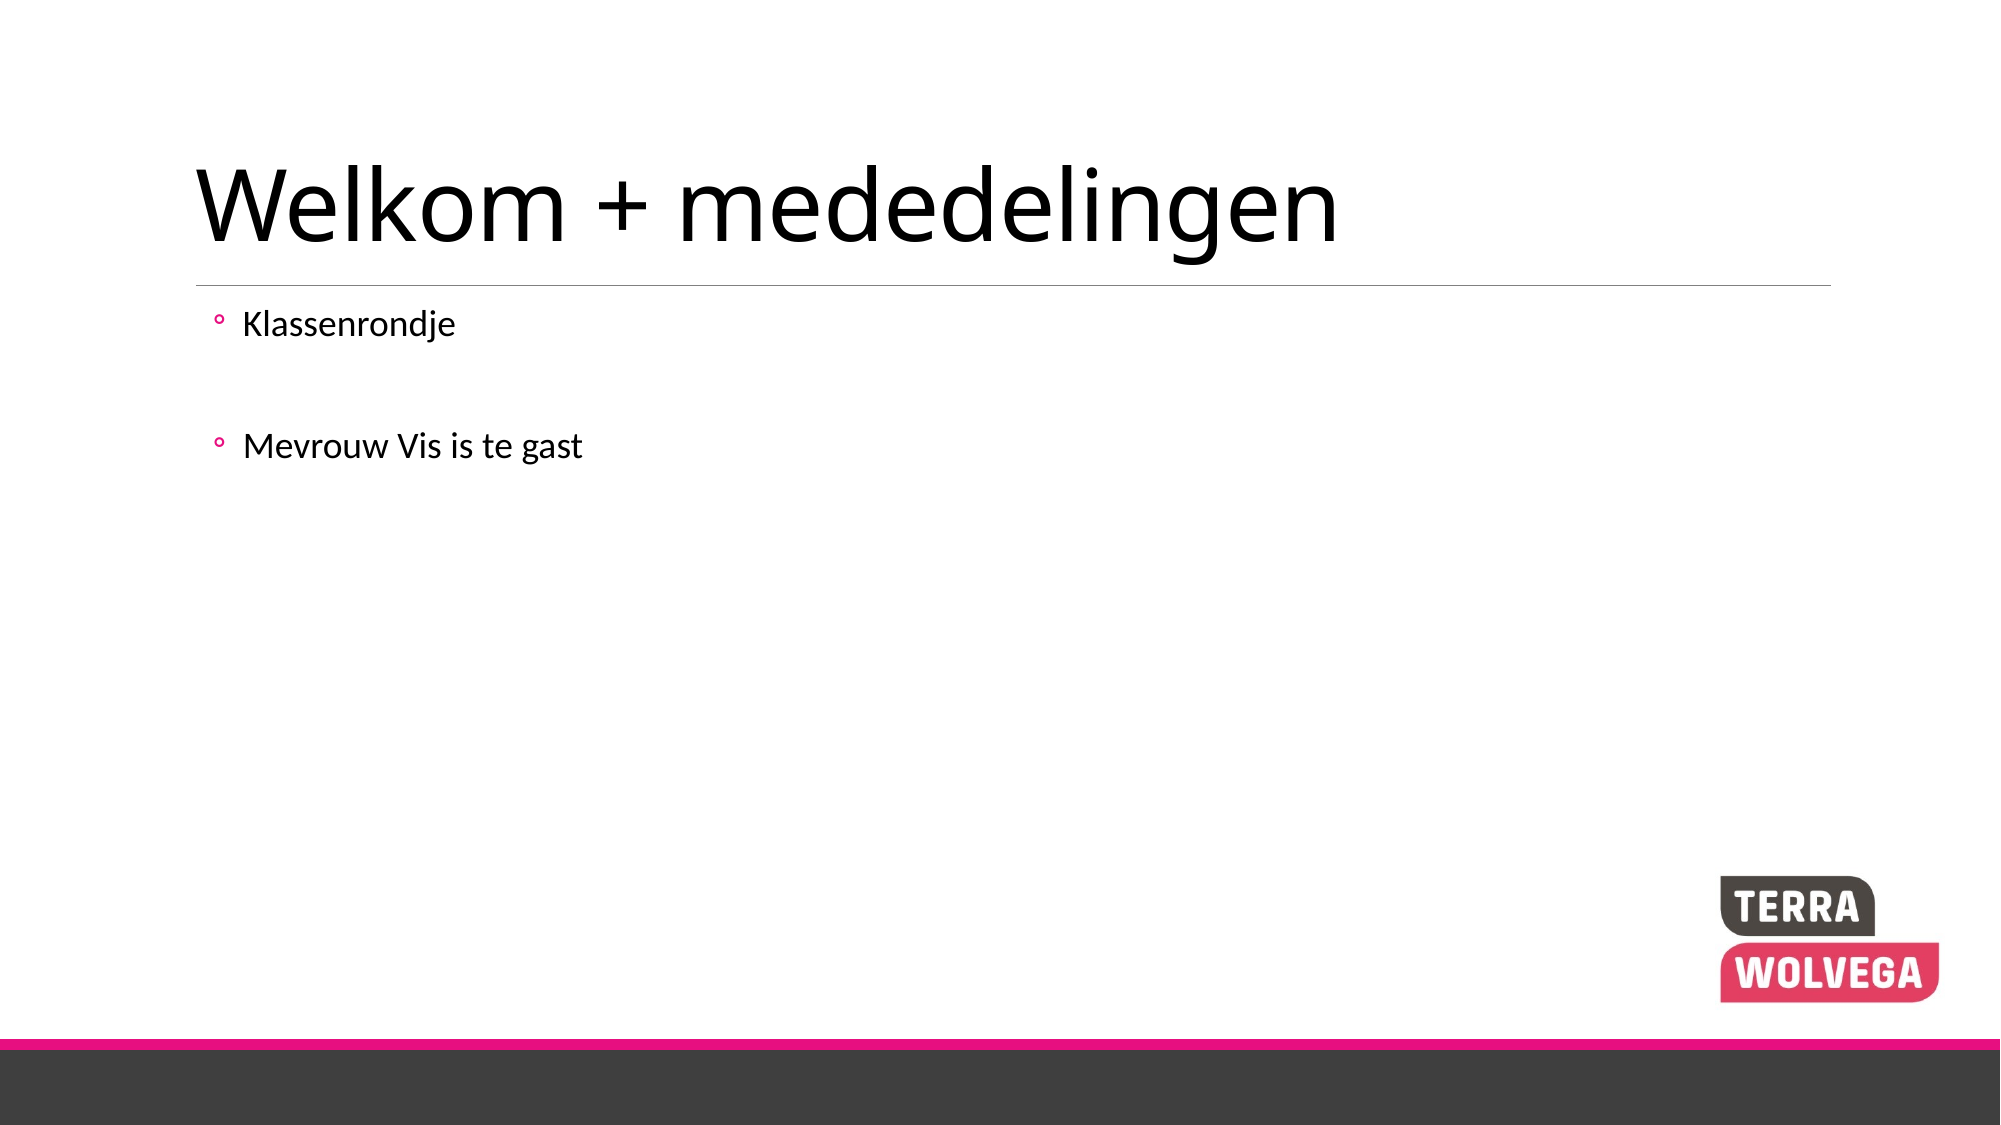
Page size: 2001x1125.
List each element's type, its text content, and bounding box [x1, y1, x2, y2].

picture [1715, 867, 1945, 1013]
title Welkom + mededelingen [180, 135, 1830, 270]
list Klassenrondje Mevrouw Vis is te gast [180, 296, 1830, 1125]
